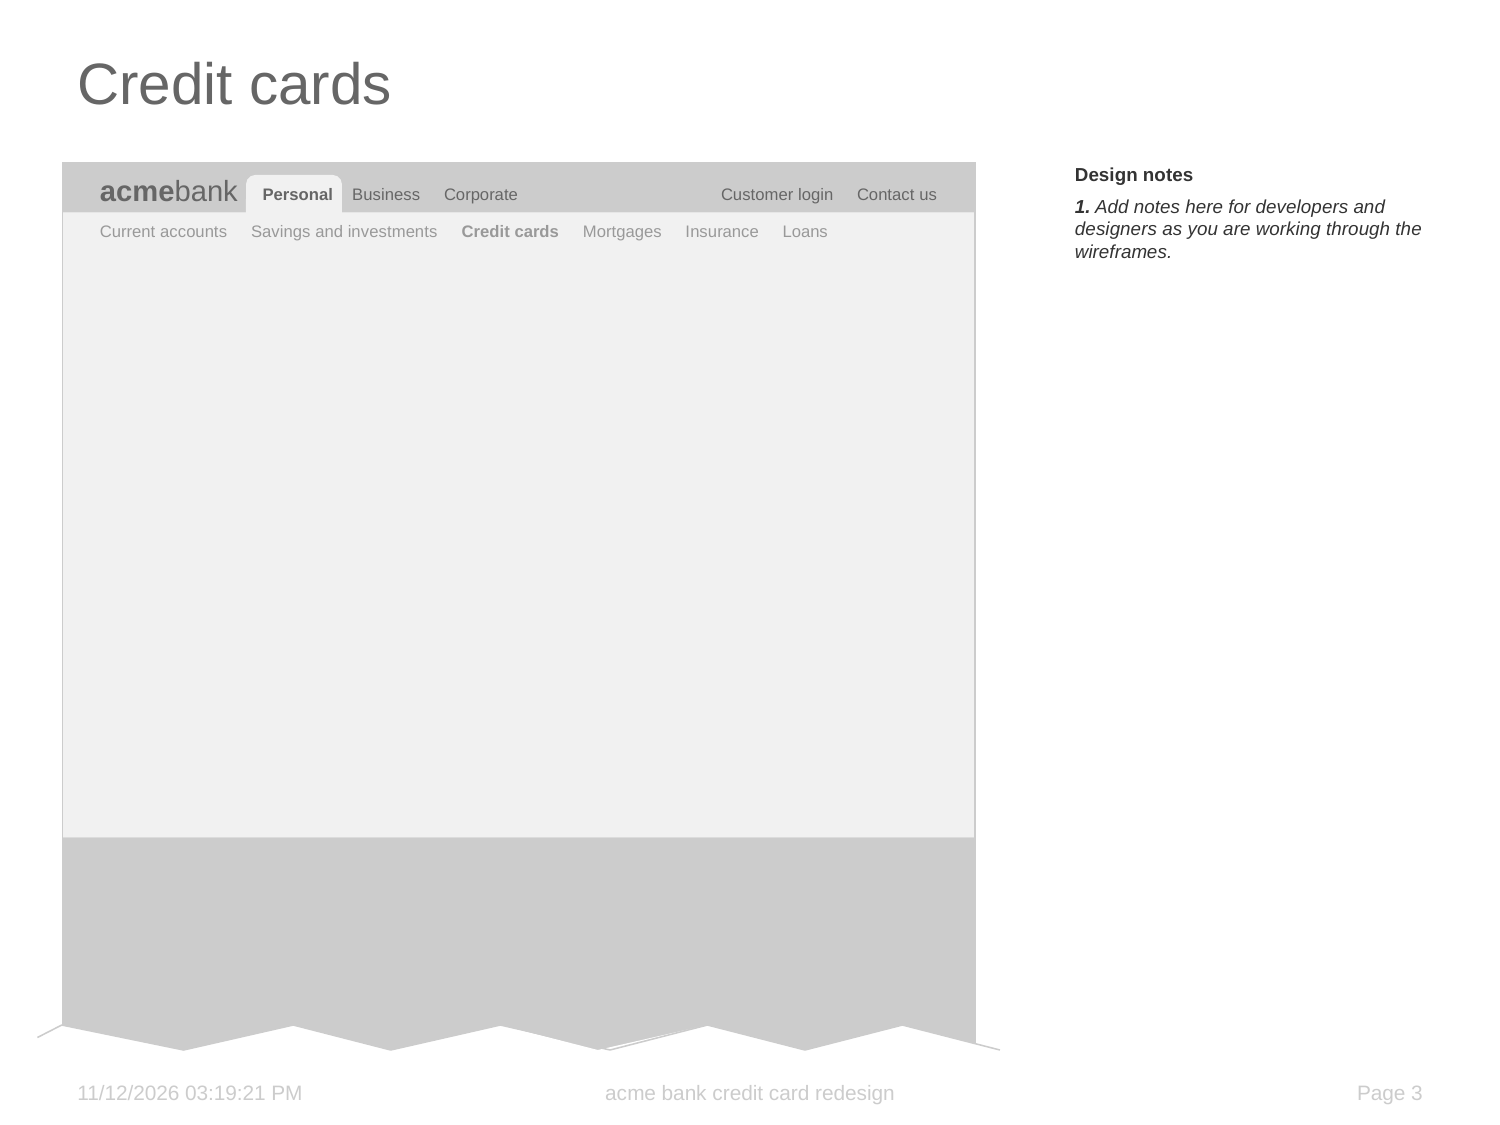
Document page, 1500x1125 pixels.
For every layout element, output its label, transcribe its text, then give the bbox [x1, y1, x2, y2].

text_box [62, 162, 975, 1023]
slide_number Page 3 [1125, 1074, 1438, 1113]
footer acme bank credit card redesign [425, 1074, 1075, 1113]
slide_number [62, 1085, 375, 1113]
text_box Current accounts Savings and investments Credit cards Mortgages Insurance Loans [99, 212, 925, 250]
title Credit cards [62, 37, 1438, 125]
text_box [37, 1024, 1001, 1076]
text_box Design notes 1. Add notes here for developers and designers as you are working through the wireframes. [1074, 162, 1438, 1063]
